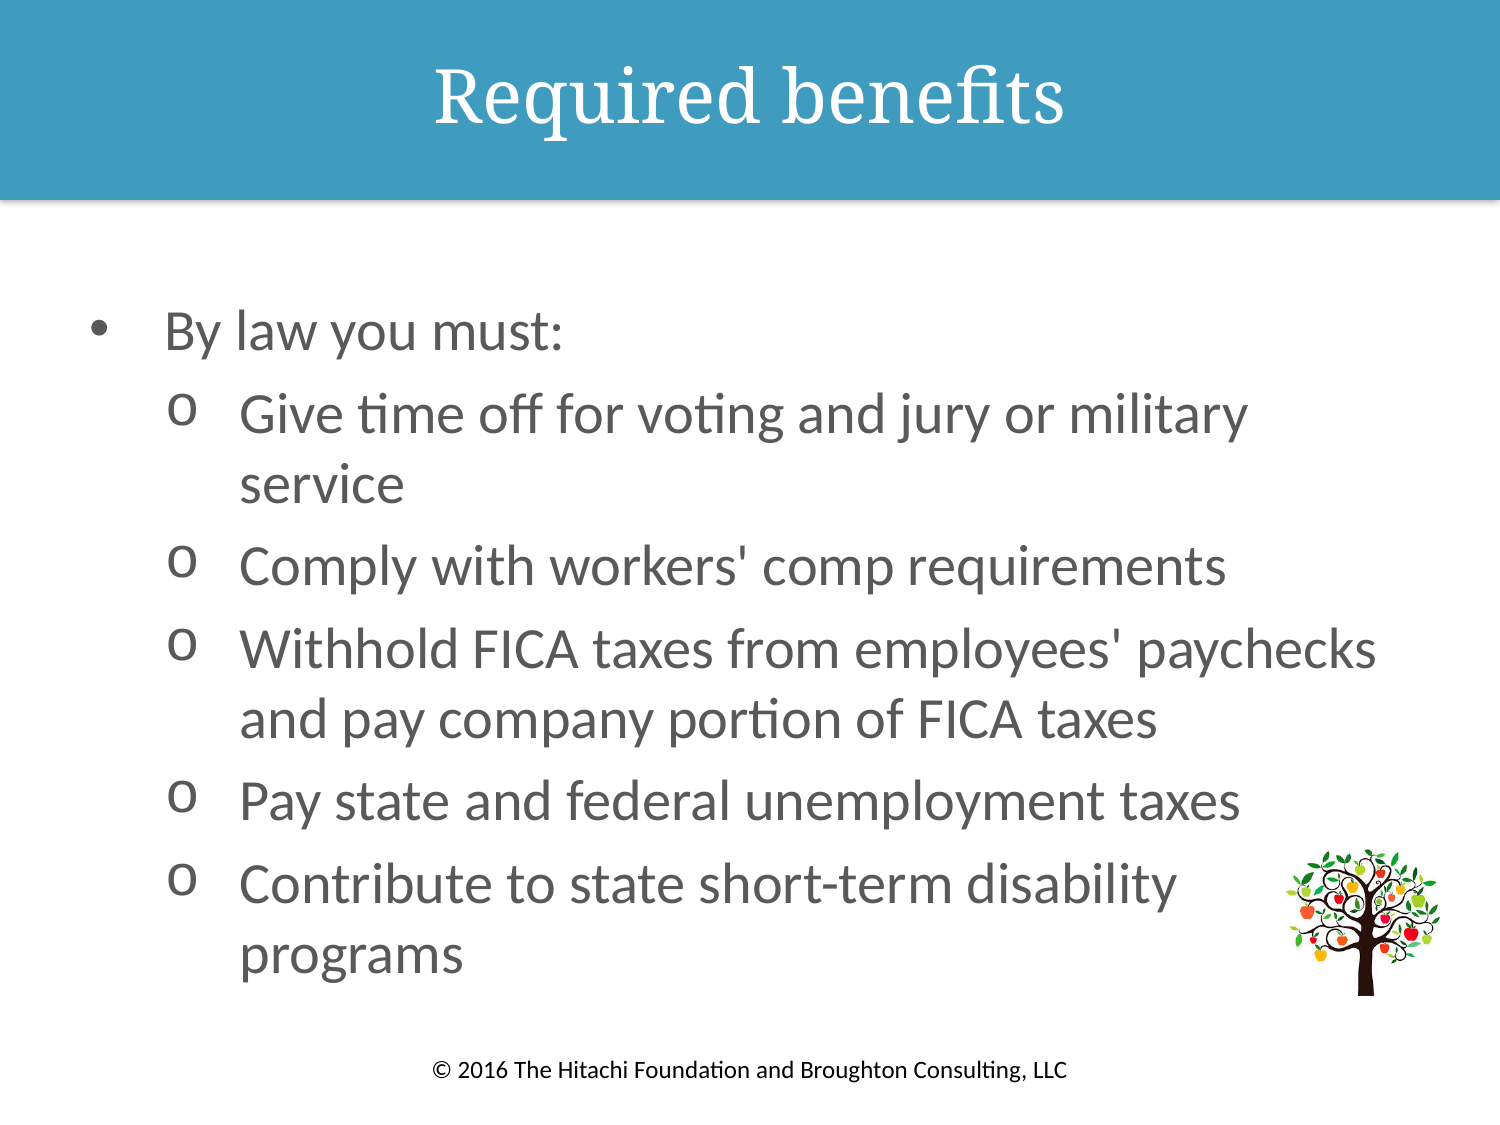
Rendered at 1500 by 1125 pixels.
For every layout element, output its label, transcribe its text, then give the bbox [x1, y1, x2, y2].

text_box By law you must: Give time off for voting and jury or military service Comply with workers' comp requirements Withhold FICA taxes from employees' paychecks and pay company portion of FICA taxes Pay state and federal unemployment taxes Contribute to state short-term disability programs [0, 285, 1400, 993]
title Required benefits [112, 24, 1388, 163]
picture [1285, 849, 1440, 997]
